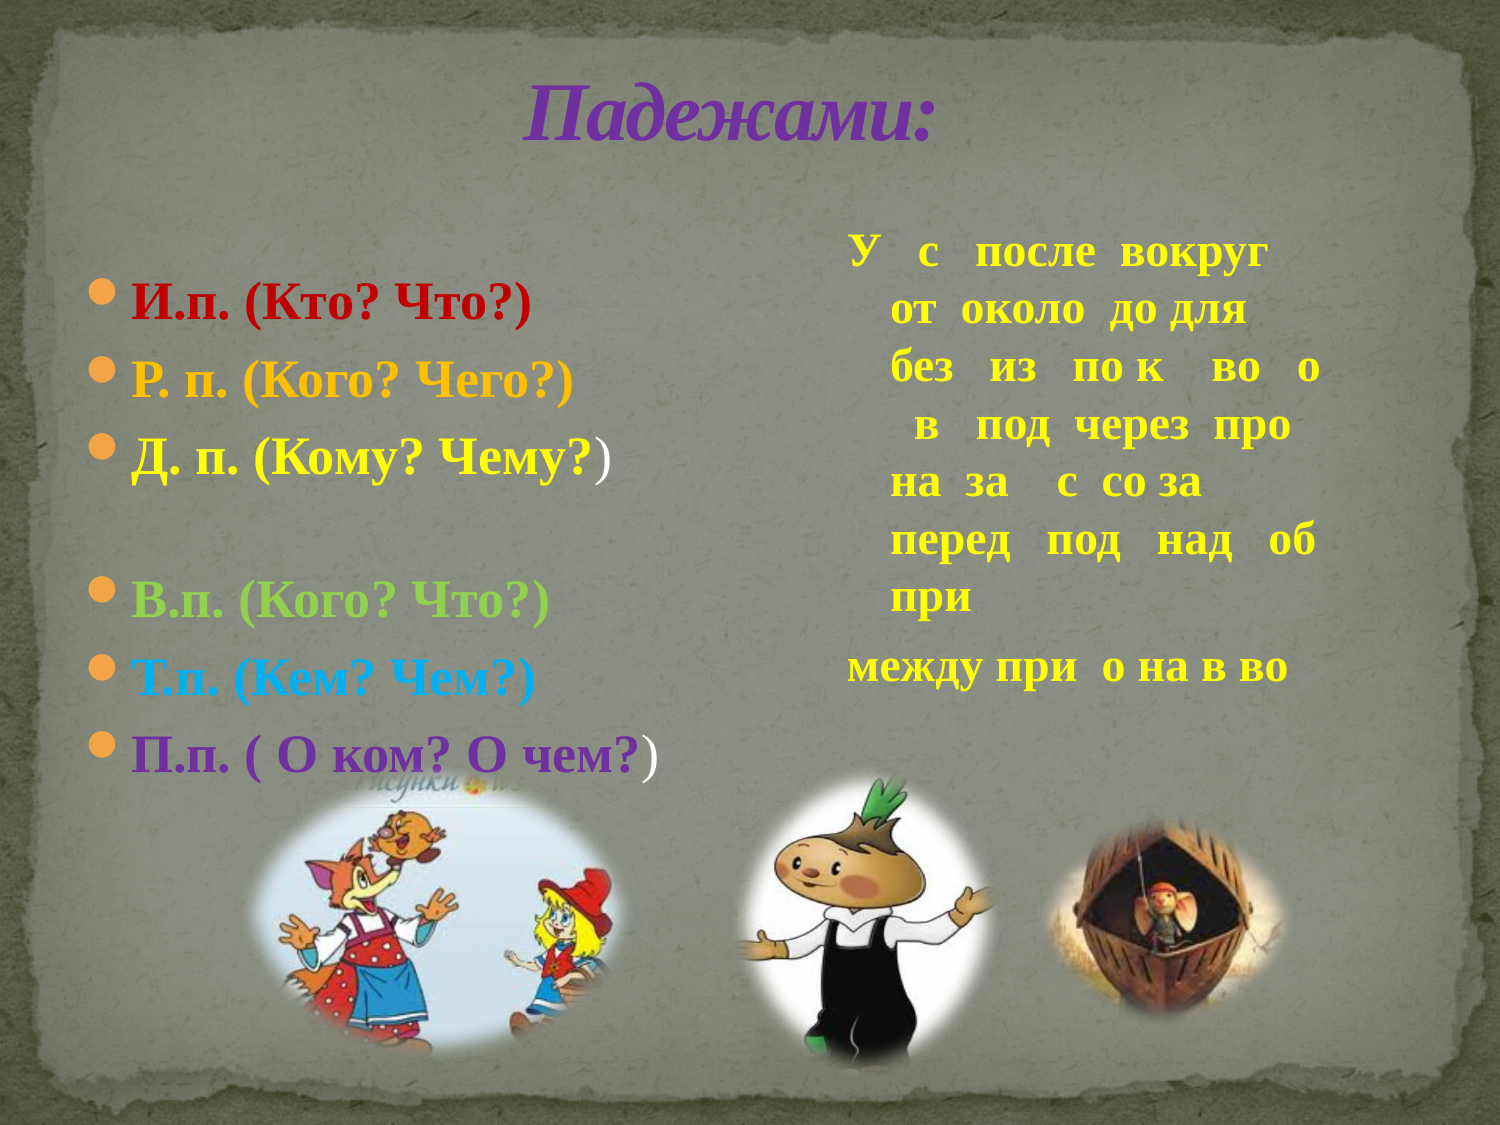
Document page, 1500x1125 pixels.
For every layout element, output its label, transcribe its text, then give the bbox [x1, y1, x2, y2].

picture [1033, 810, 1300, 1031]
title Падежами: [117, 35, 1348, 165]
text_box [808, 175, 1350, 797]
text_box [1016, 797, 1314, 1068]
list И.п. (Кто? Что?) Р. п. (Кого? Чего?) Д. п. (Кому? Чему?) В.п. (Кого? Что?) Т.п. (Кем? Чем?) П.п. ( О ком? О чем?) [70, 257, 797, 1040]
picture [236, 763, 639, 1064]
picture [728, 763, 1005, 1081]
